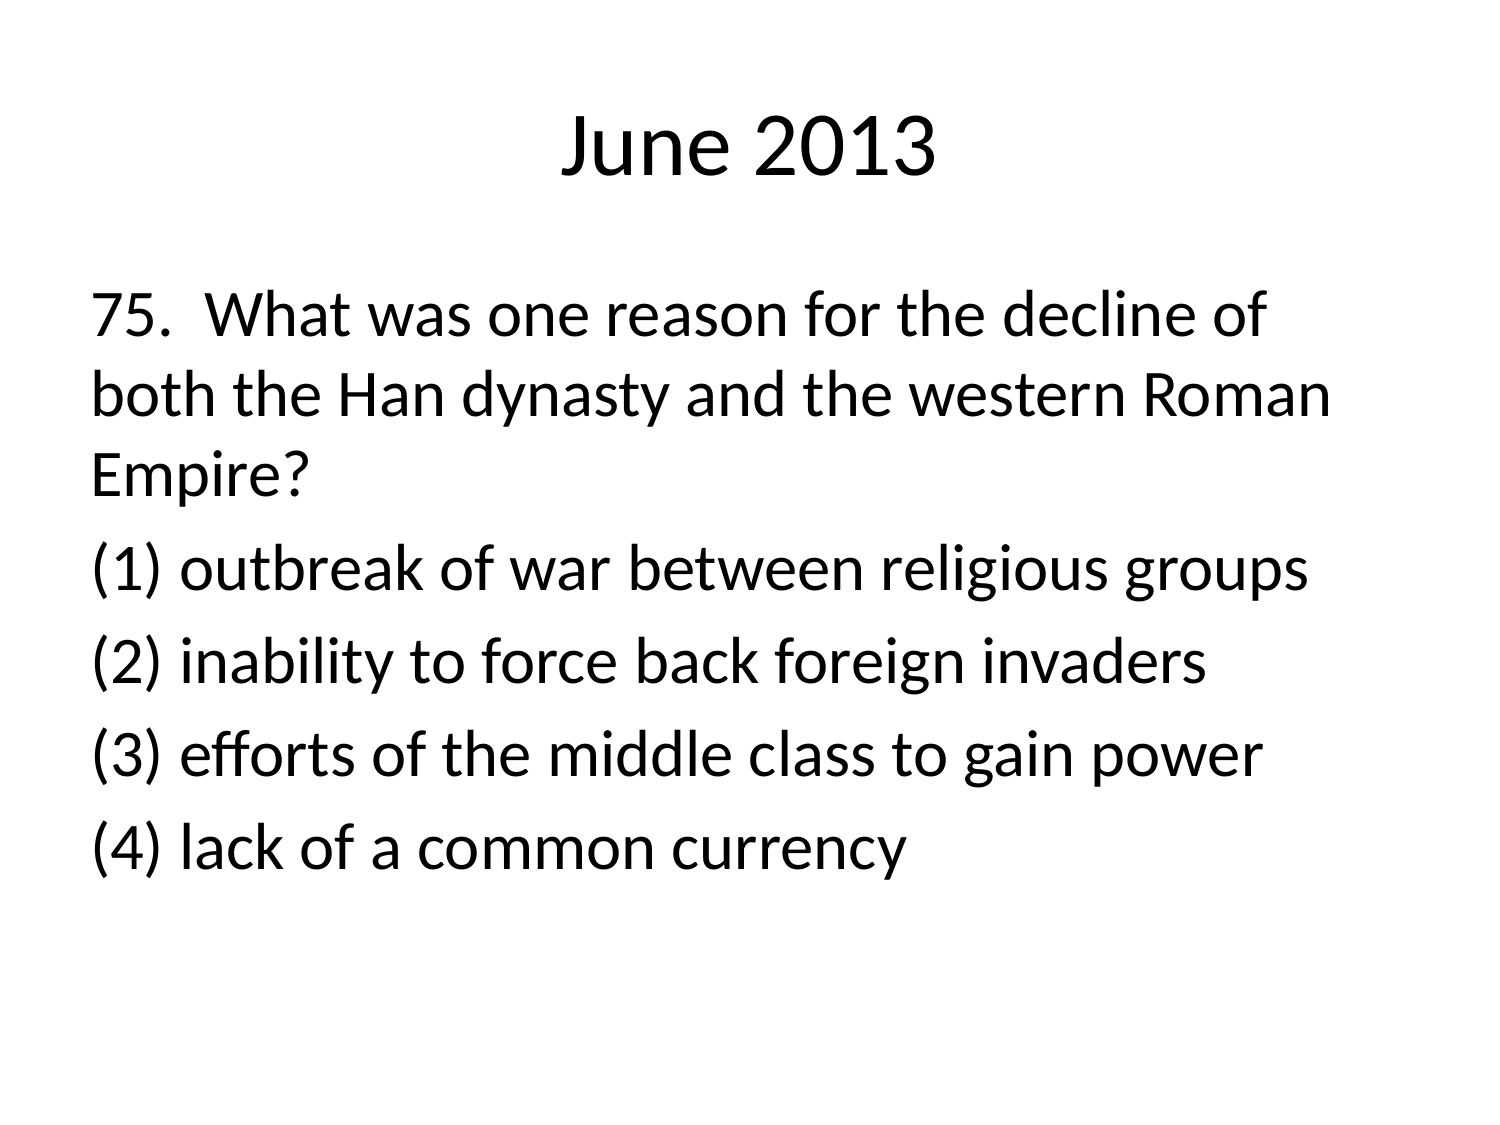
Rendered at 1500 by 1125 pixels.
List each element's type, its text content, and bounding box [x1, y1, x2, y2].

title June 2013 [75, 45, 1425, 233]
list 75. What was one reason for the decline of both the Han dynasty and the western Roman Empire? (1) outbreak of war between religious groups (2) inability to force back foreign invaders (3) efforts of the middle class to gain power (4) lack of a common currency [75, 262, 1425, 1005]
